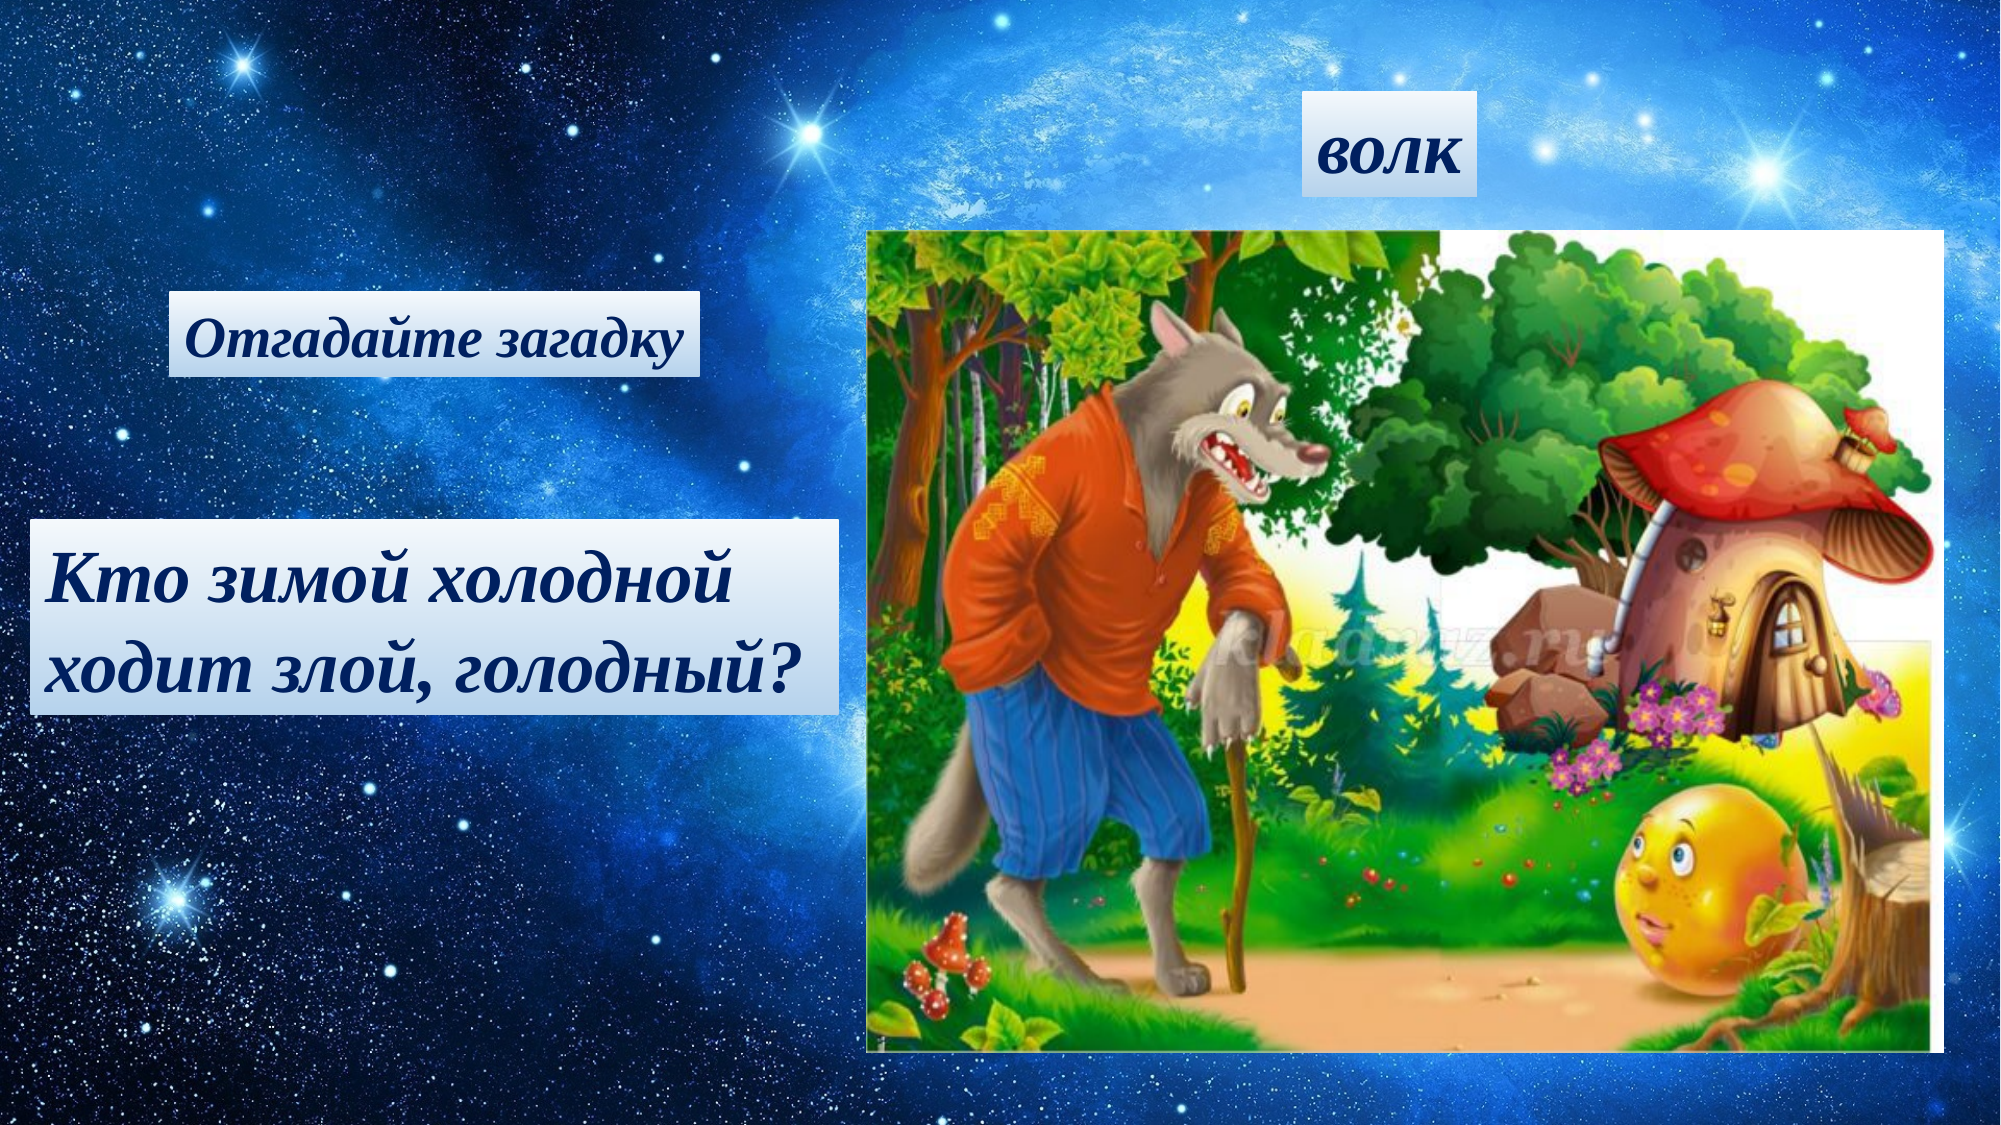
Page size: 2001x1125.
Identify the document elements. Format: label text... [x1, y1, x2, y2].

text_box Кто зимой холодной ходит злой, голодный? [30, 519, 839, 715]
picture [0, 0, 2001, 1125]
text_box волк [1302, 91, 1477, 197]
text_box Отгадайте загадку [169, 291, 700, 377]
